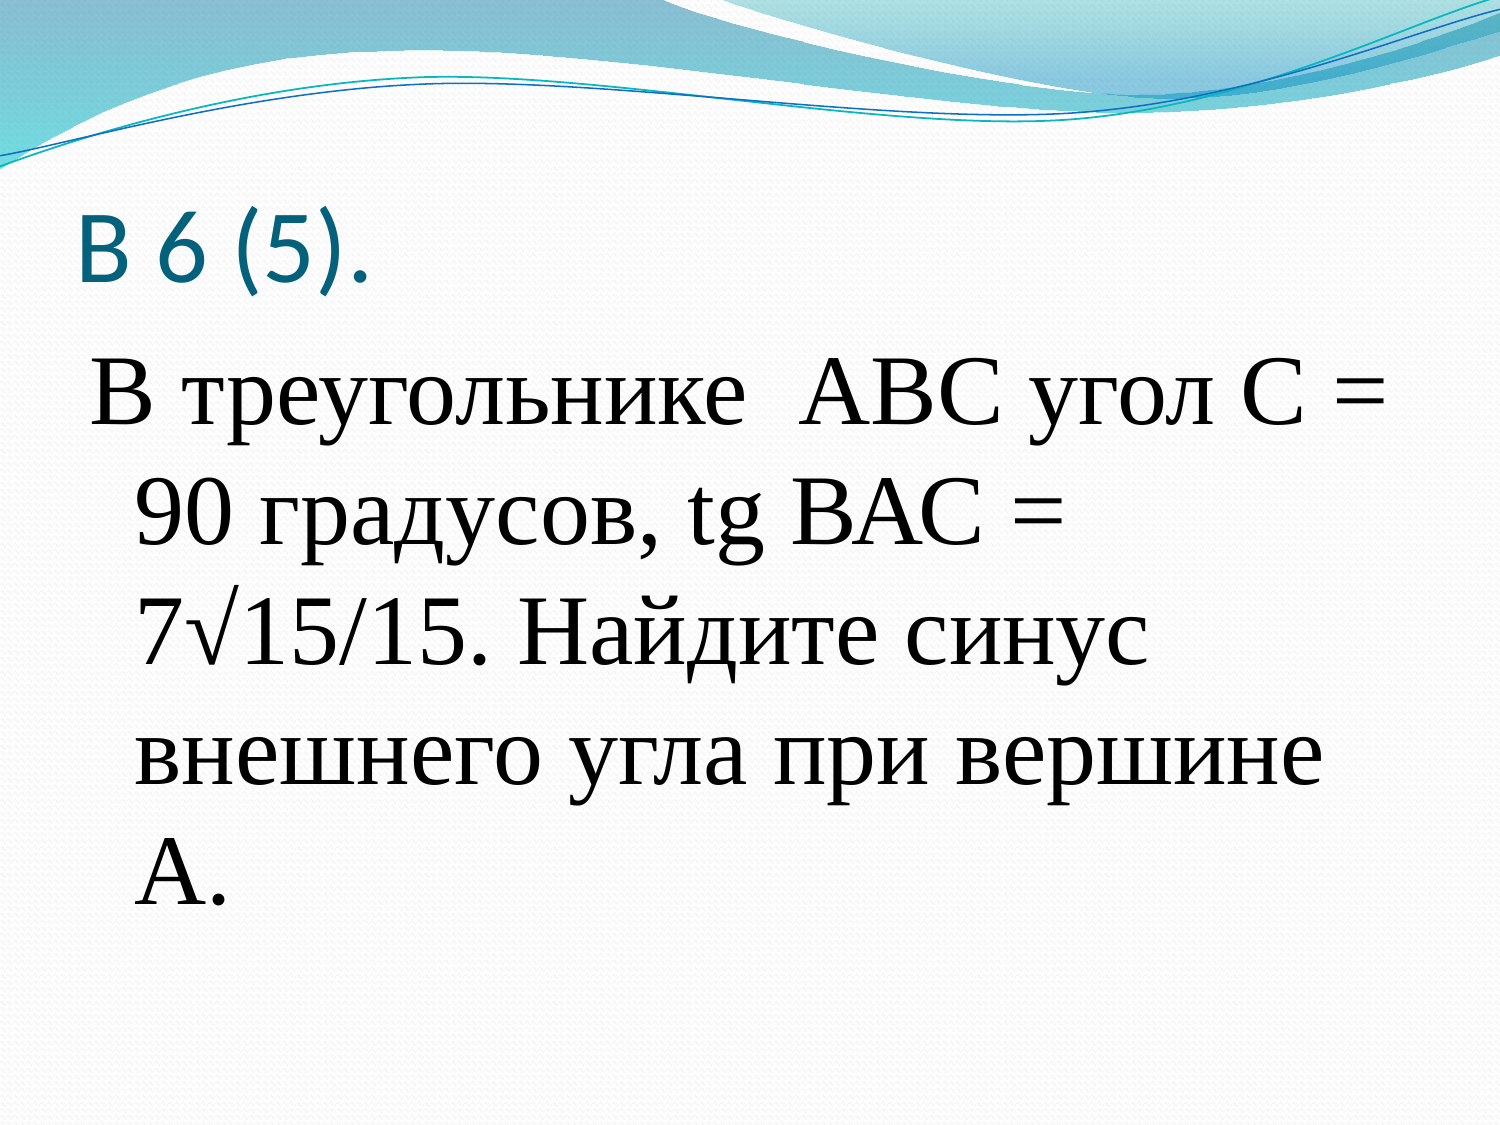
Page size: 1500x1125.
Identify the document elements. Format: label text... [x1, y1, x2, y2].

title В 6 (5). [75, 115, 1425, 303]
list В треугольнике АВС угол С = 90 градусов, tg ВАС = 7√15/15. Найдите синус внешнего угла при вершине А. [75, 317, 1425, 1038]
